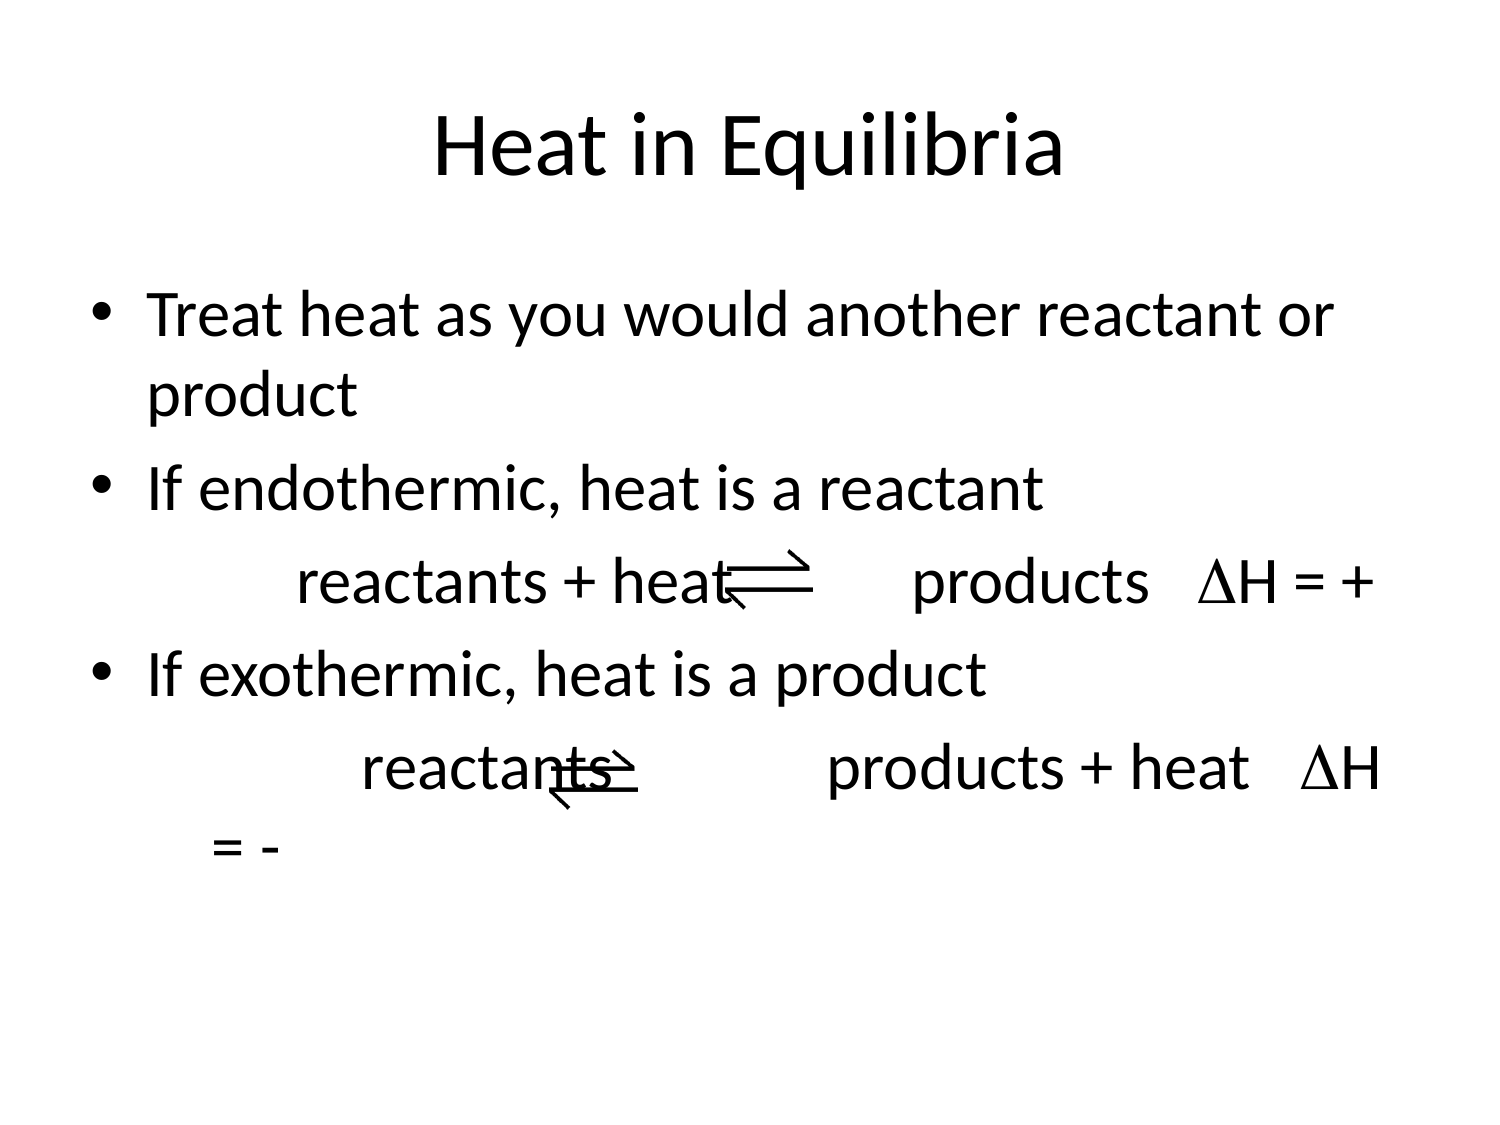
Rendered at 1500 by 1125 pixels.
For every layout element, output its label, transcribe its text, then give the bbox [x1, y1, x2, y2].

title Heat in Equilibria [75, 45, 1425, 233]
picture [724, 549, 813, 626]
list Treat heat as you would another reactant or product If endothermic, heat is a reactant reactants + heat products DH = + If exothermic, heat is a product reactants products + heat DH = - [75, 262, 1425, 1005]
picture [549, 749, 638, 826]
